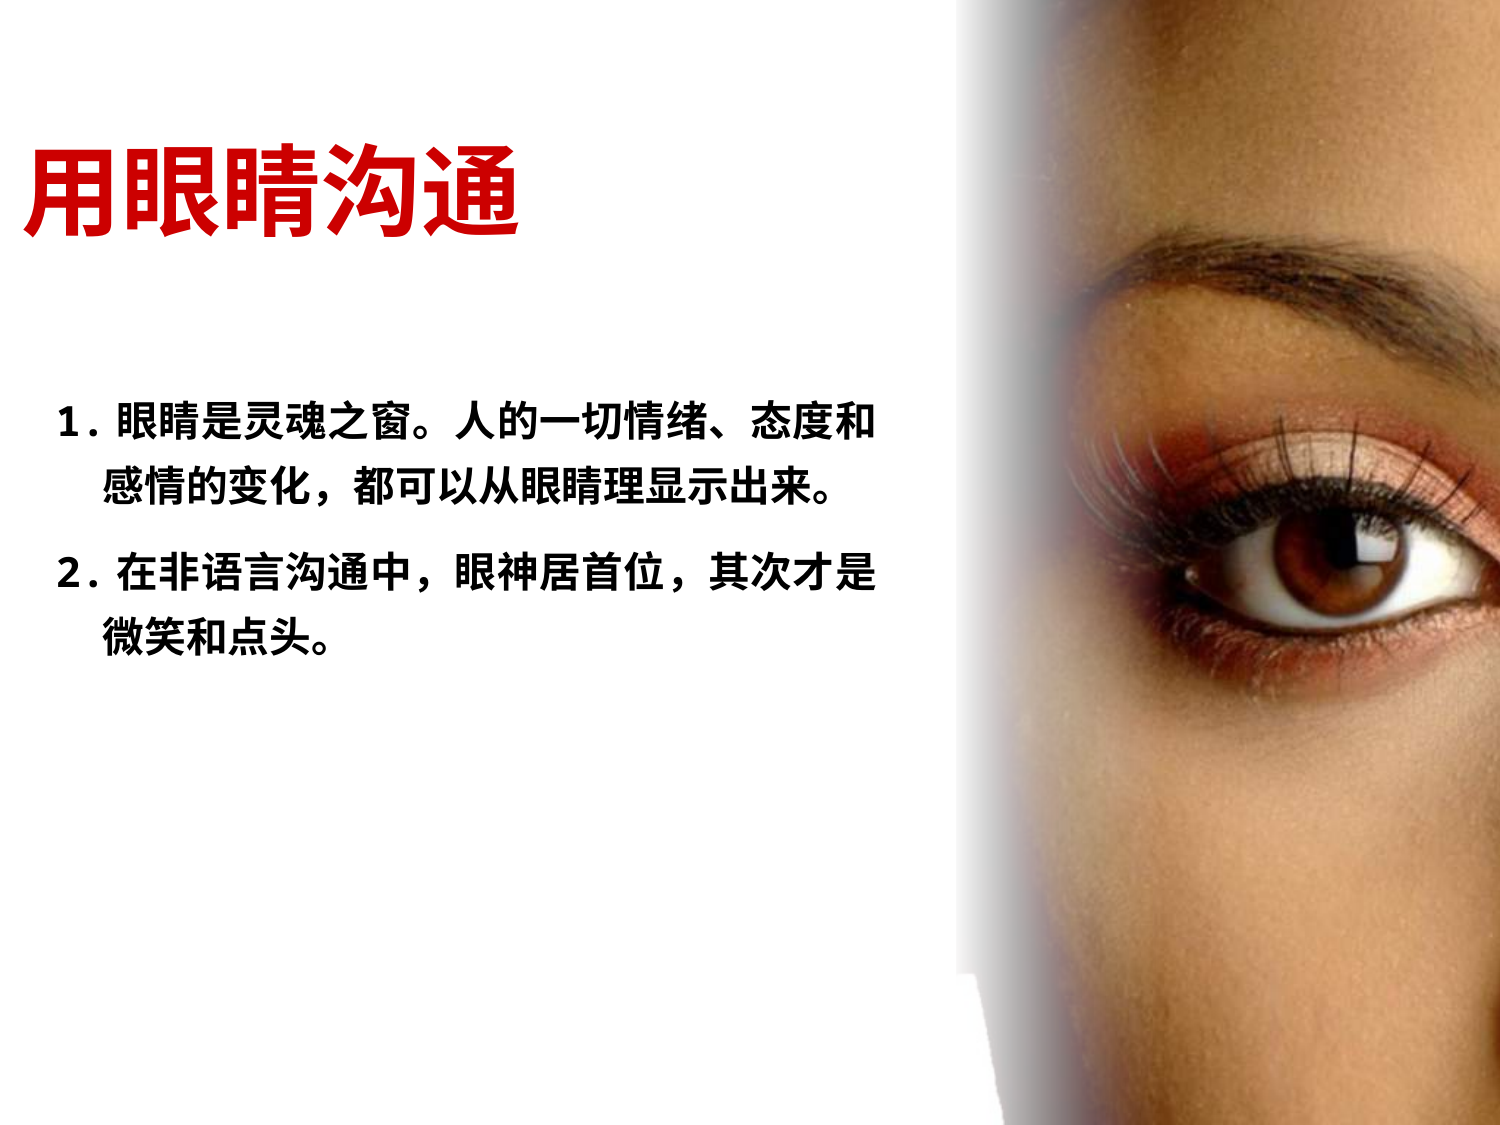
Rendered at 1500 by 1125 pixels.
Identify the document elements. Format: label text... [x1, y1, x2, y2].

text_box 1.眼睛是灵魂之窗。人的一切情绪、态度和感情的变化，都可以从眼睛理显示出来。 2.在非语言沟通中，眼神居首位，其次才是微笑和点头。 [41, 372, 678, 669]
picture [683, 0, 1500, 1125]
text_box 用眼睛沟通 [7, 121, 537, 256]
